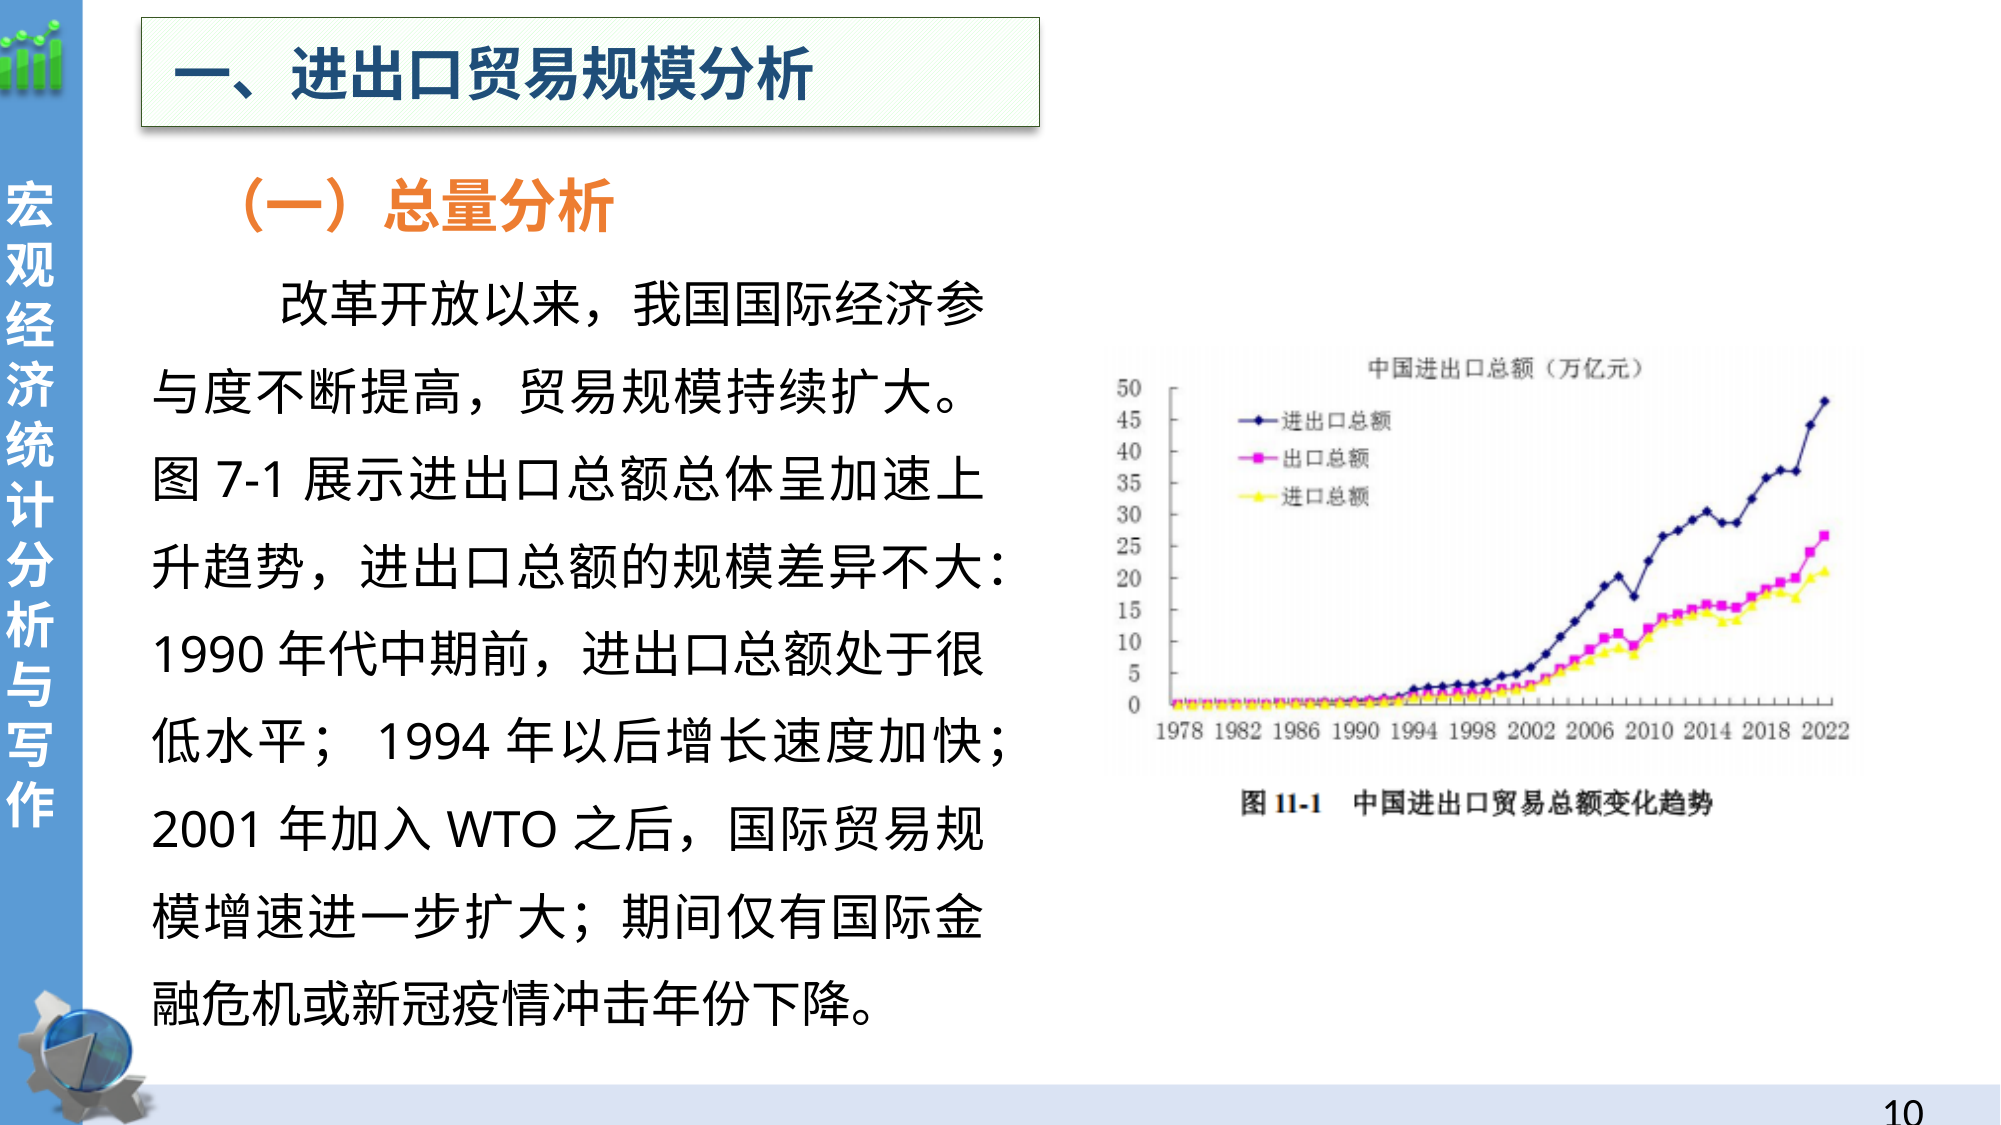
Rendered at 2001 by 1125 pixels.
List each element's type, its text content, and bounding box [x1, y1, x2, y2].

slide_number 9 [1786, 1085, 1940, 1125]
list [1000, 215, 1968, 393]
text_box 一、进出口贸易规模分析 [141, 17, 1040, 126]
text_box （一）总量分析 [84, 126, 1432, 247]
picture [0, 0, 2001, 1125]
text_box 改革开放以来，我国国际经济参与度不断提高，贸易规模持续扩大。图7-1展示进出口总额总体呈加速上升趋势，进出口总额的规模差异不大：1990年代中期前，进出口总额处于很低水平；1994年以后增长速度加快；2001年加入WTO之后，国际贸易规模增速进一步扩大；期间仅有国际金融危机或新冠疫情冲击年份下降。 [98, 237, 1000, 1040]
